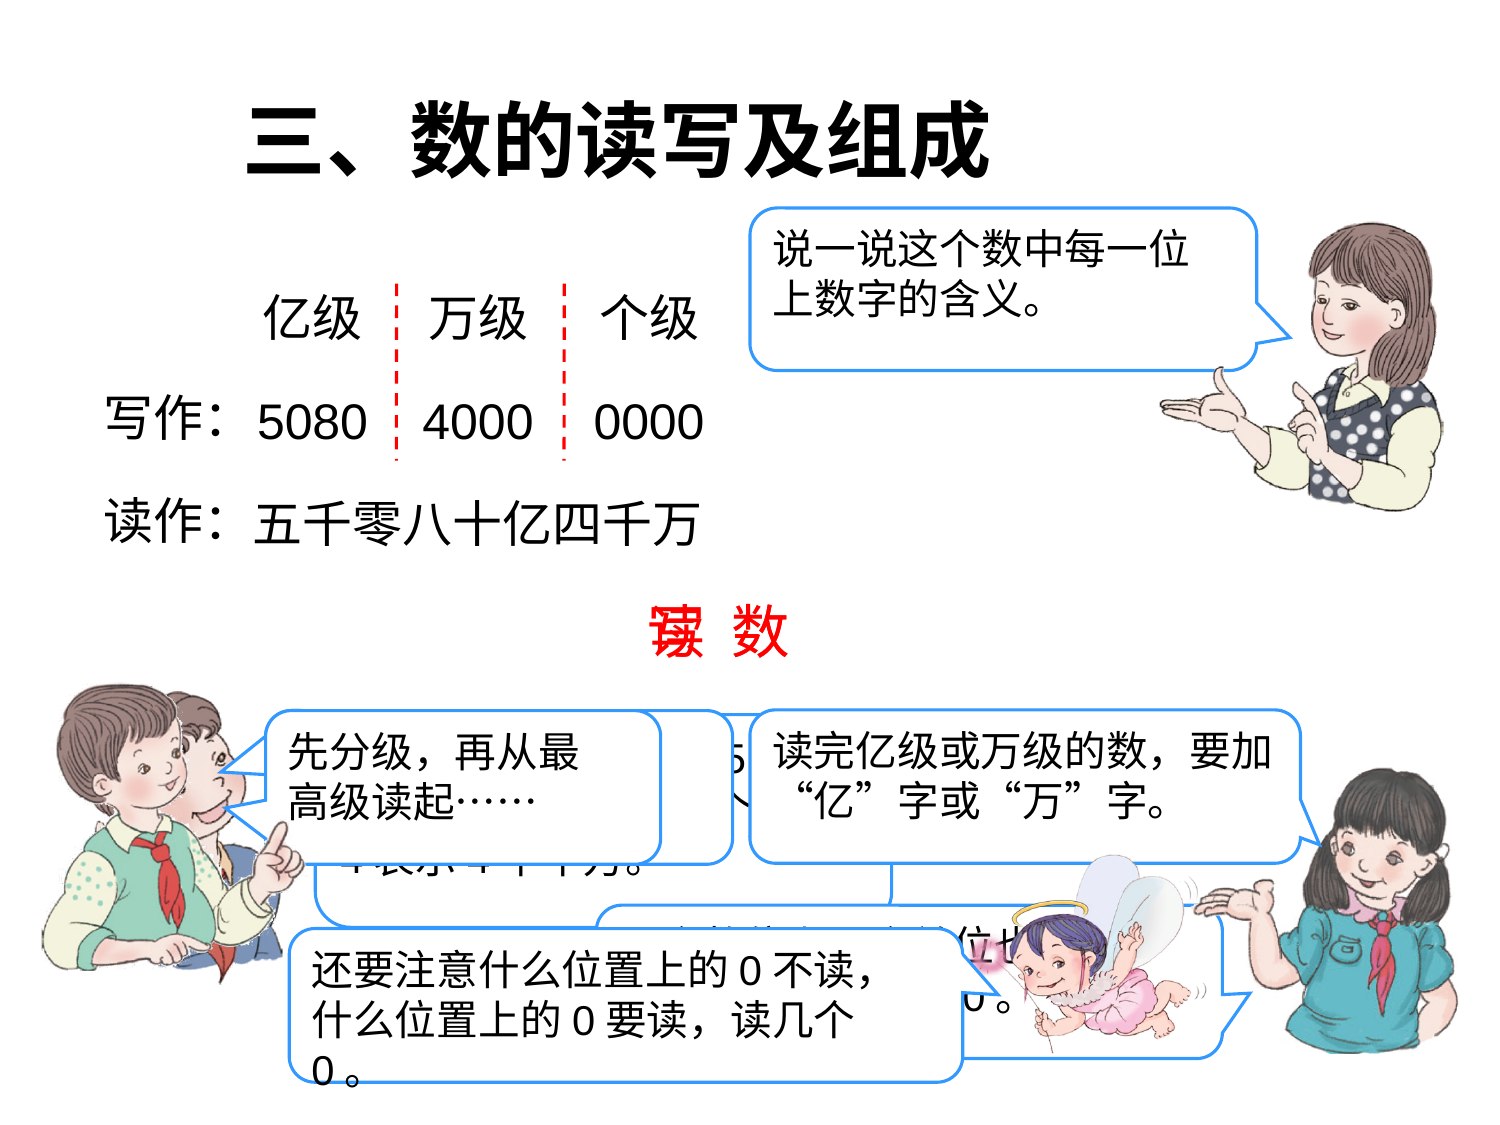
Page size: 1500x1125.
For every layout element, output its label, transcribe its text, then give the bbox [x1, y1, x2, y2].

text_box 4000 [371, 382, 542, 457]
text_box 个级 [560, 278, 738, 354]
text_box 万级 [389, 278, 560, 354]
title 三、数的读写及组成 [75, 68, 1161, 209]
text_box 写作： [88, 378, 372, 454]
text_box 0000 [542, 382, 744, 457]
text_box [749, 207, 1452, 516]
text_box 读作： [88, 481, 391, 557]
text_box 读 数 [632, 587, 961, 673]
text_box 亿级 [224, 278, 389, 354]
text_box 五千零八十亿四千万 [237, 485, 894, 561]
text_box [29, 680, 1459, 1083]
